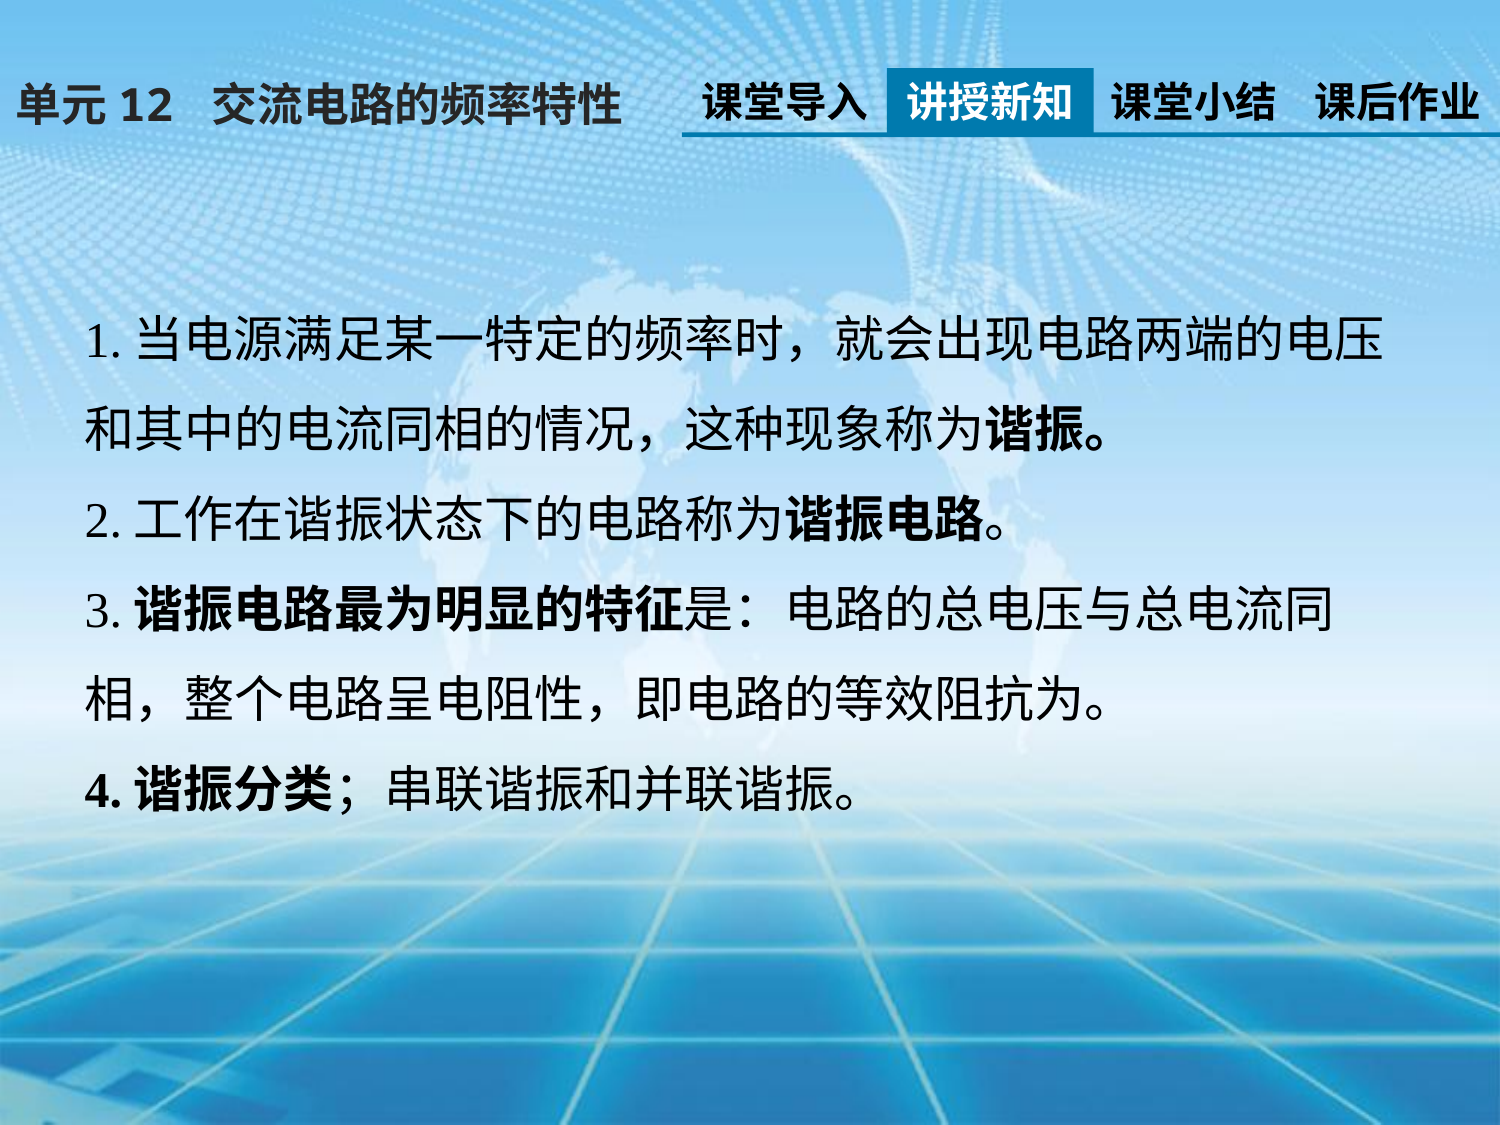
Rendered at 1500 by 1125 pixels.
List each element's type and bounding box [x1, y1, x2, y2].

picture [0, 0, 1500, 1125]
text_box [1, 67, 1500, 139]
